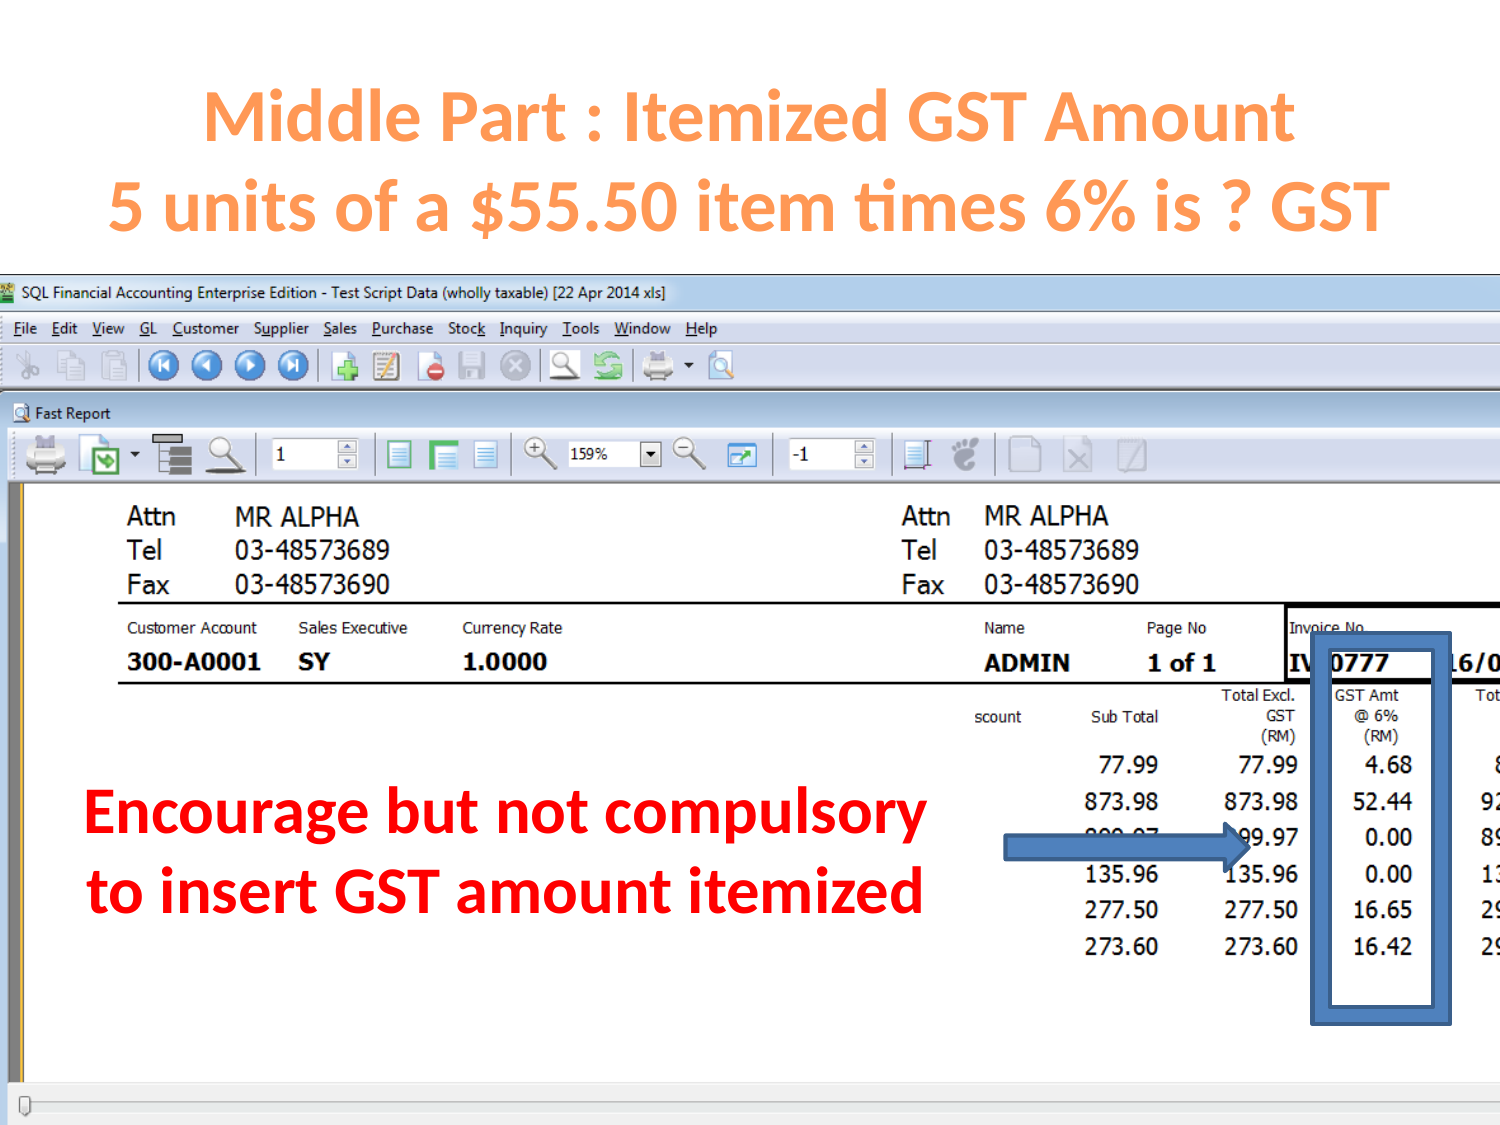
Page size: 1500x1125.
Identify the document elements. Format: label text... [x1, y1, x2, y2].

title Middle Part : Itemized GST Amount 5 units of a $55.50 item times 6% is ? GST [75, 62, 1425, 250]
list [0, 274, 1500, 1125]
